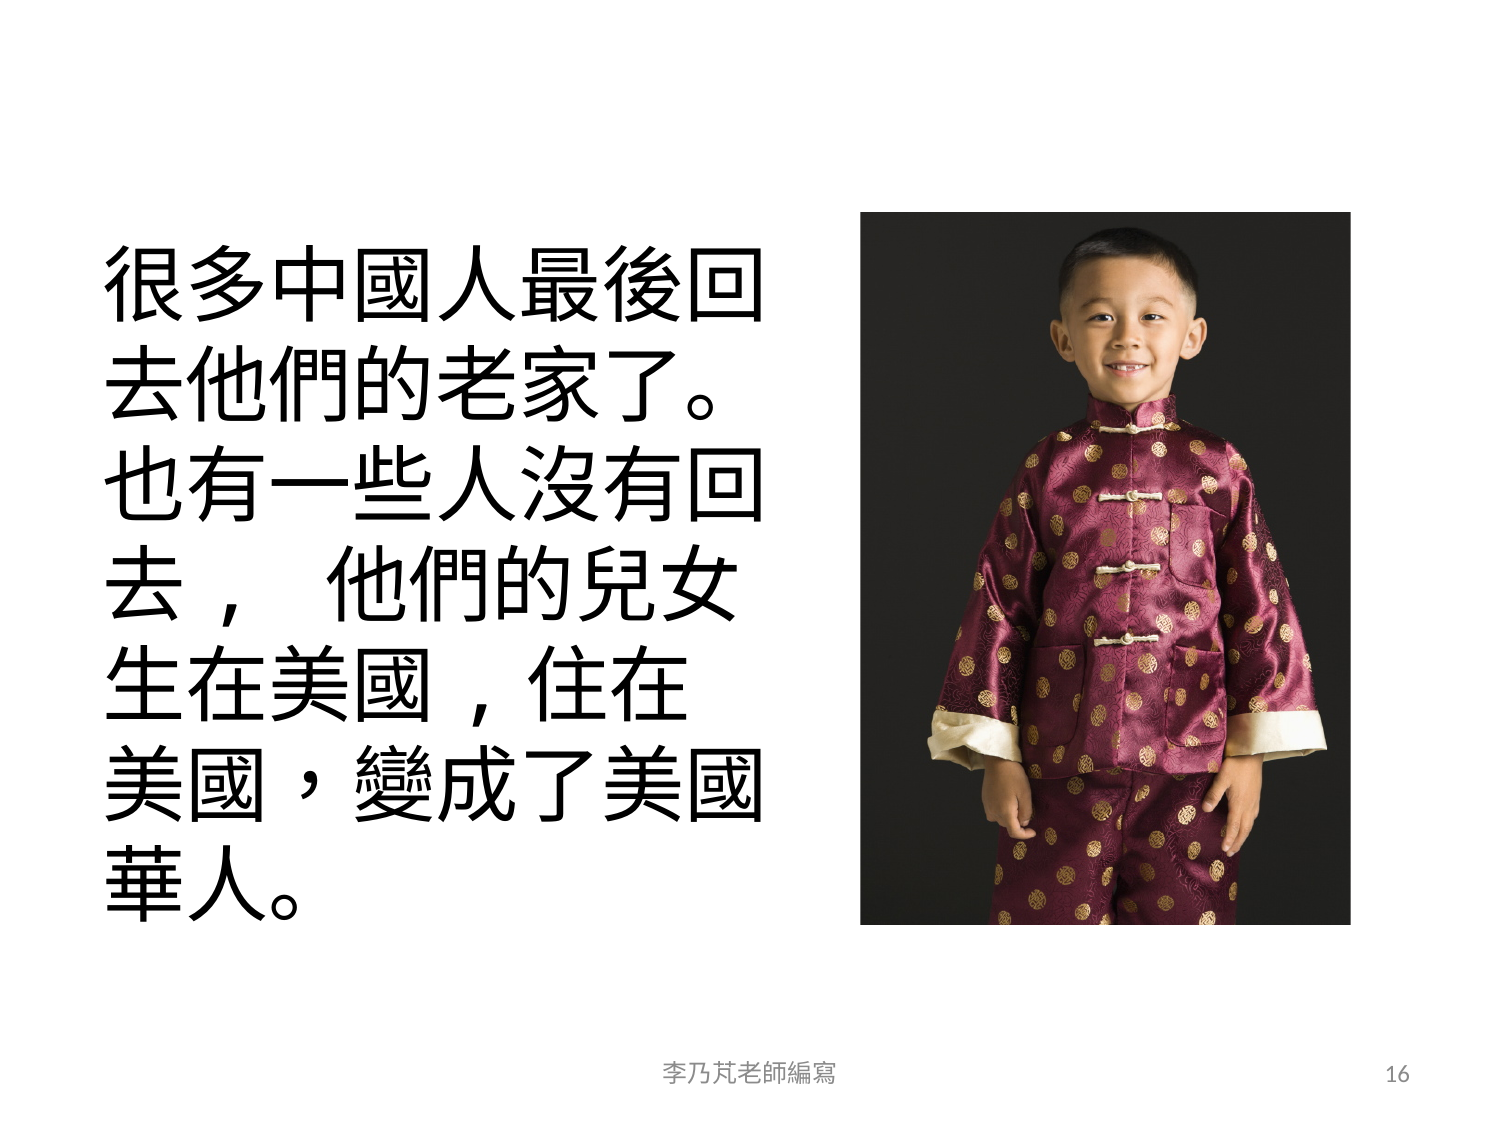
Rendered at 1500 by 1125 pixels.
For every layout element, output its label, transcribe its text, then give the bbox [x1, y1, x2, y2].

slide_number 16 [1074, 1042, 1425, 1103]
picture [859, 212, 1351, 926]
text_box 很多中國人最後回去他們的老家了。 也有一些人沒有回去, 他們的兒女生在美國,住在美國，變成了美國華人。 [87, 224, 788, 940]
footer 李乃芃老師編寫 [512, 1042, 988, 1103]
